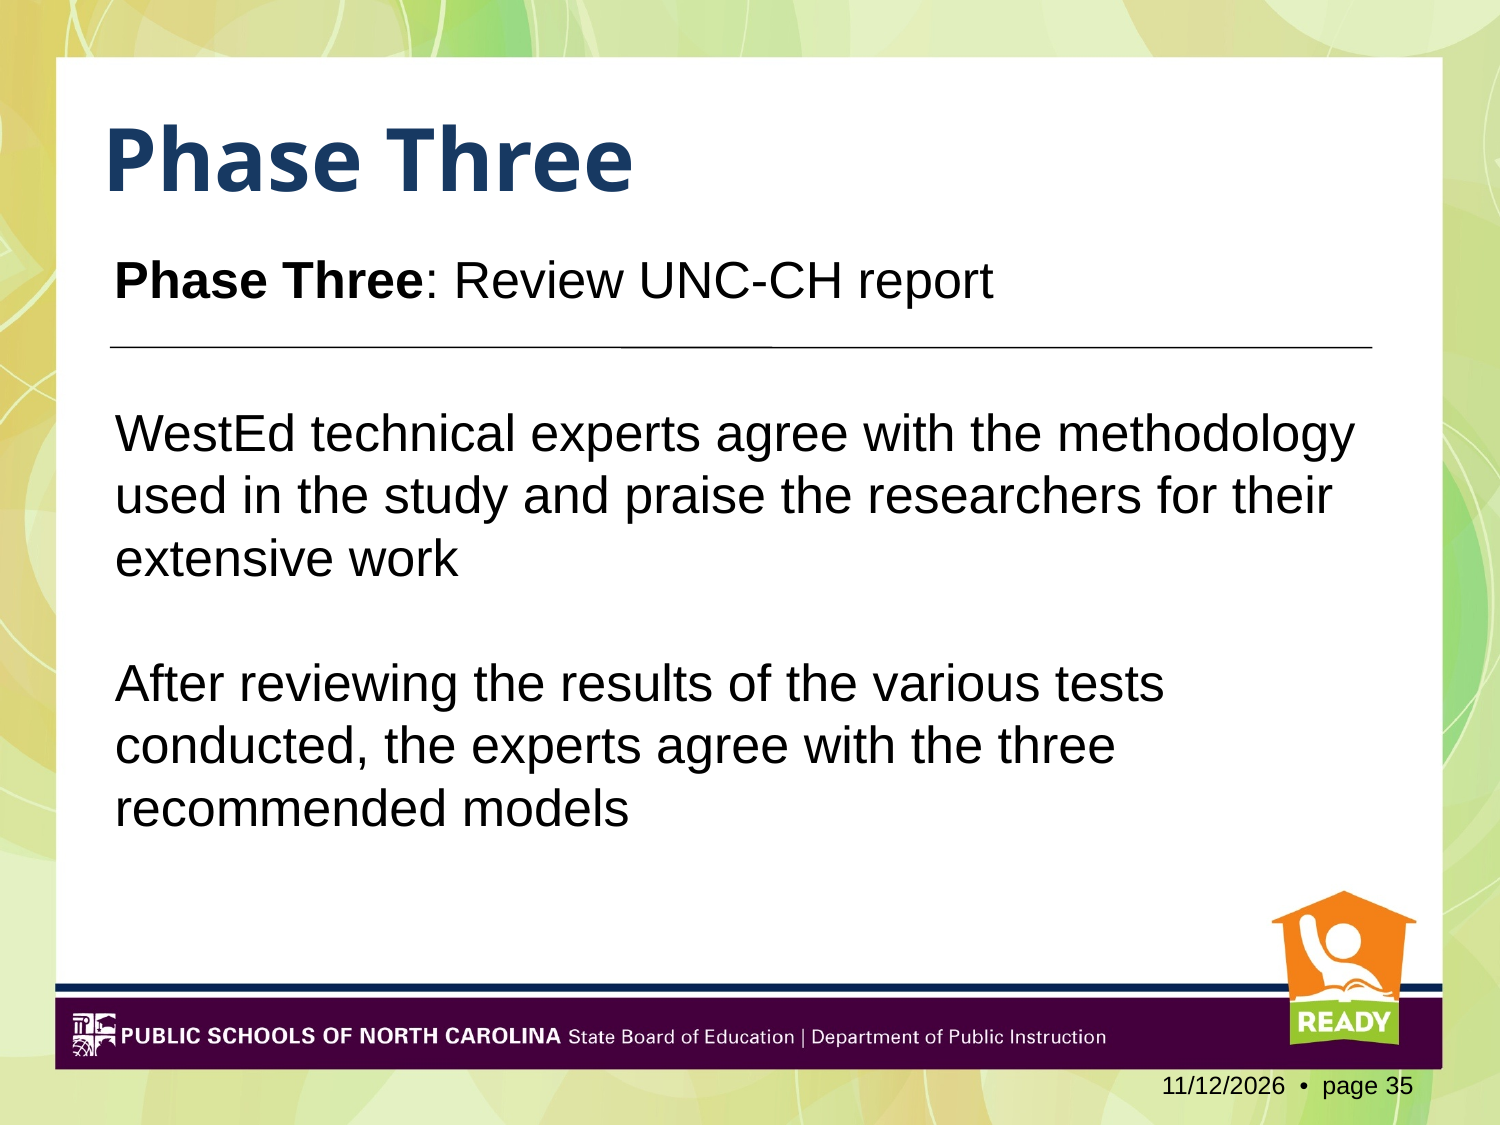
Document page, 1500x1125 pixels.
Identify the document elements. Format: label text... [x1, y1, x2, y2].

title Phase Three [87, 87, 1413, 225]
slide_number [1147, 1062, 1460, 1122]
text_box Phase Three: Review UNC-CH report WestEd technical experts agree with the methodology used in the study and praise the researchers for their extensive work After reviewing the results of the various tests conducted, the experts agree with the three recommended models [99, 239, 1425, 845]
picture [0, 0, 1500, 1125]
